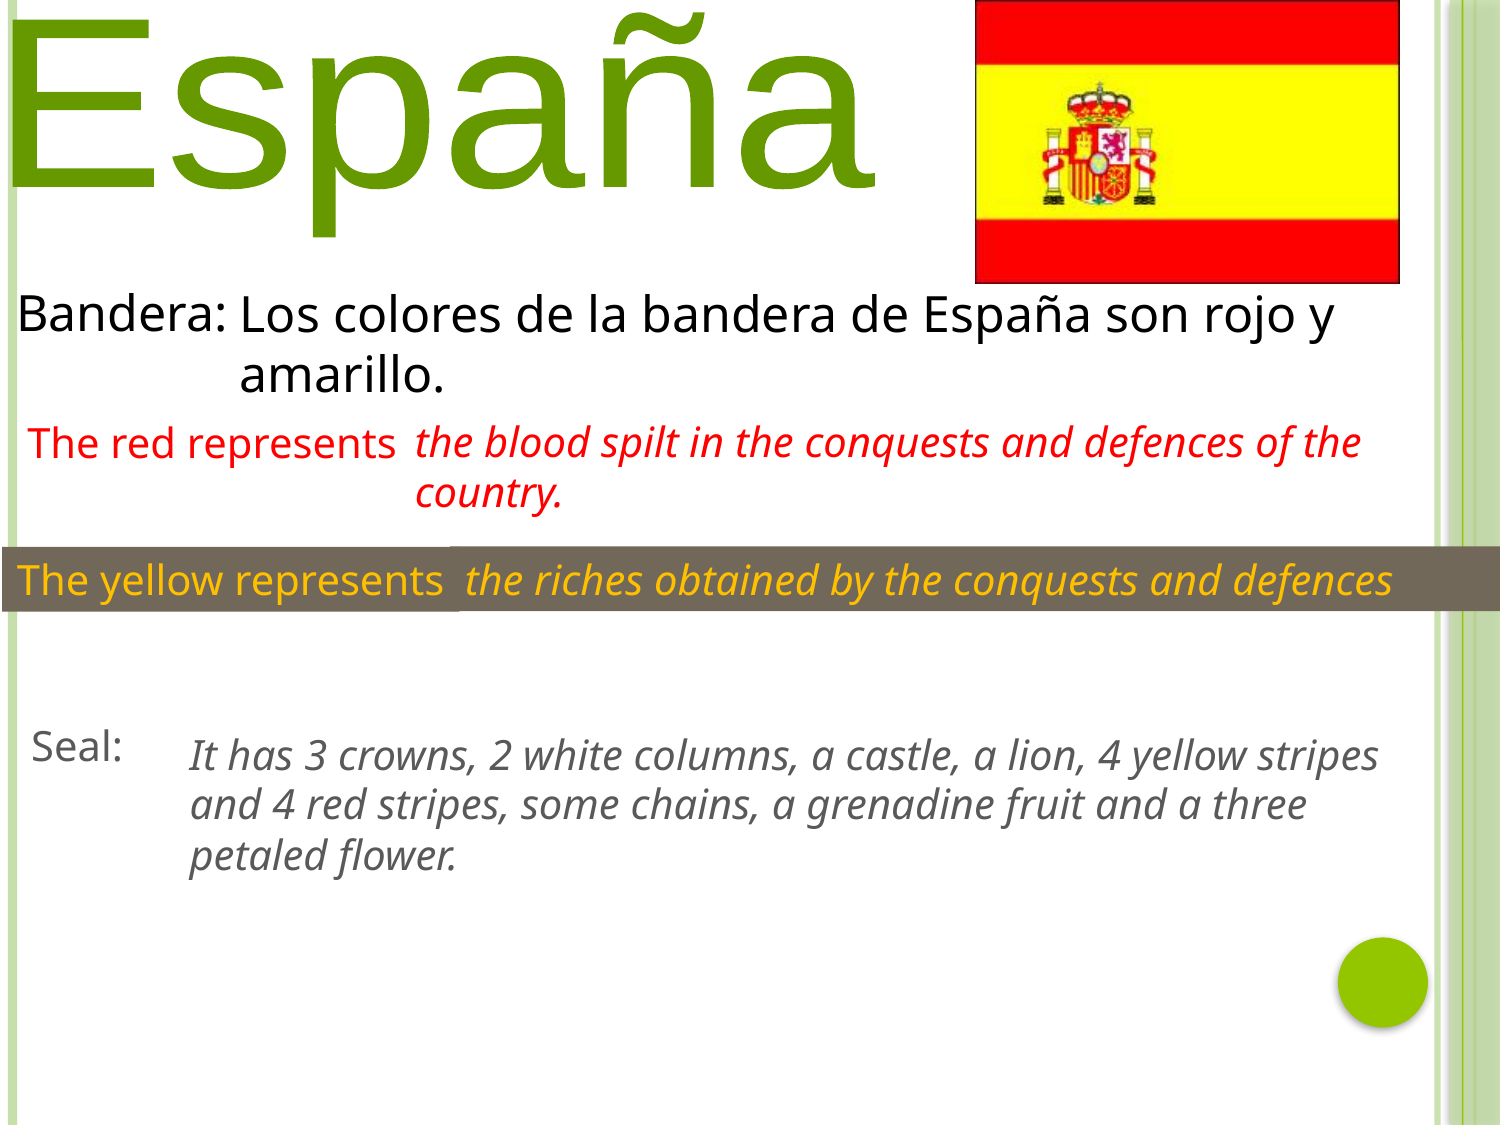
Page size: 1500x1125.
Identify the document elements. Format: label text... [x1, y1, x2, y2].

picture [974, 0, 1401, 284]
text_box It has 3 crowns, 2 white columns, a castle, a lion, 4 yellow stripes and 4 red stripes, some chains, a grenadine fruit and a three petaled flower. [174, 720, 1470, 886]
text_box the riches obtained by the conquests and defences [449, 546, 1500, 612]
text_box The yellow represents [2, 546, 449, 612]
text_box Los colores de la bandera de España son rojo y amarillo. [224, 274, 1500, 410]
text_box Bandera: [1, 274, 224, 349]
text_box Seal: [16, 712, 139, 778]
text_box the blood spilt in the conquests and defences of the country. [399, 408, 1488, 524]
text_box The red represents [12, 409, 399, 475]
